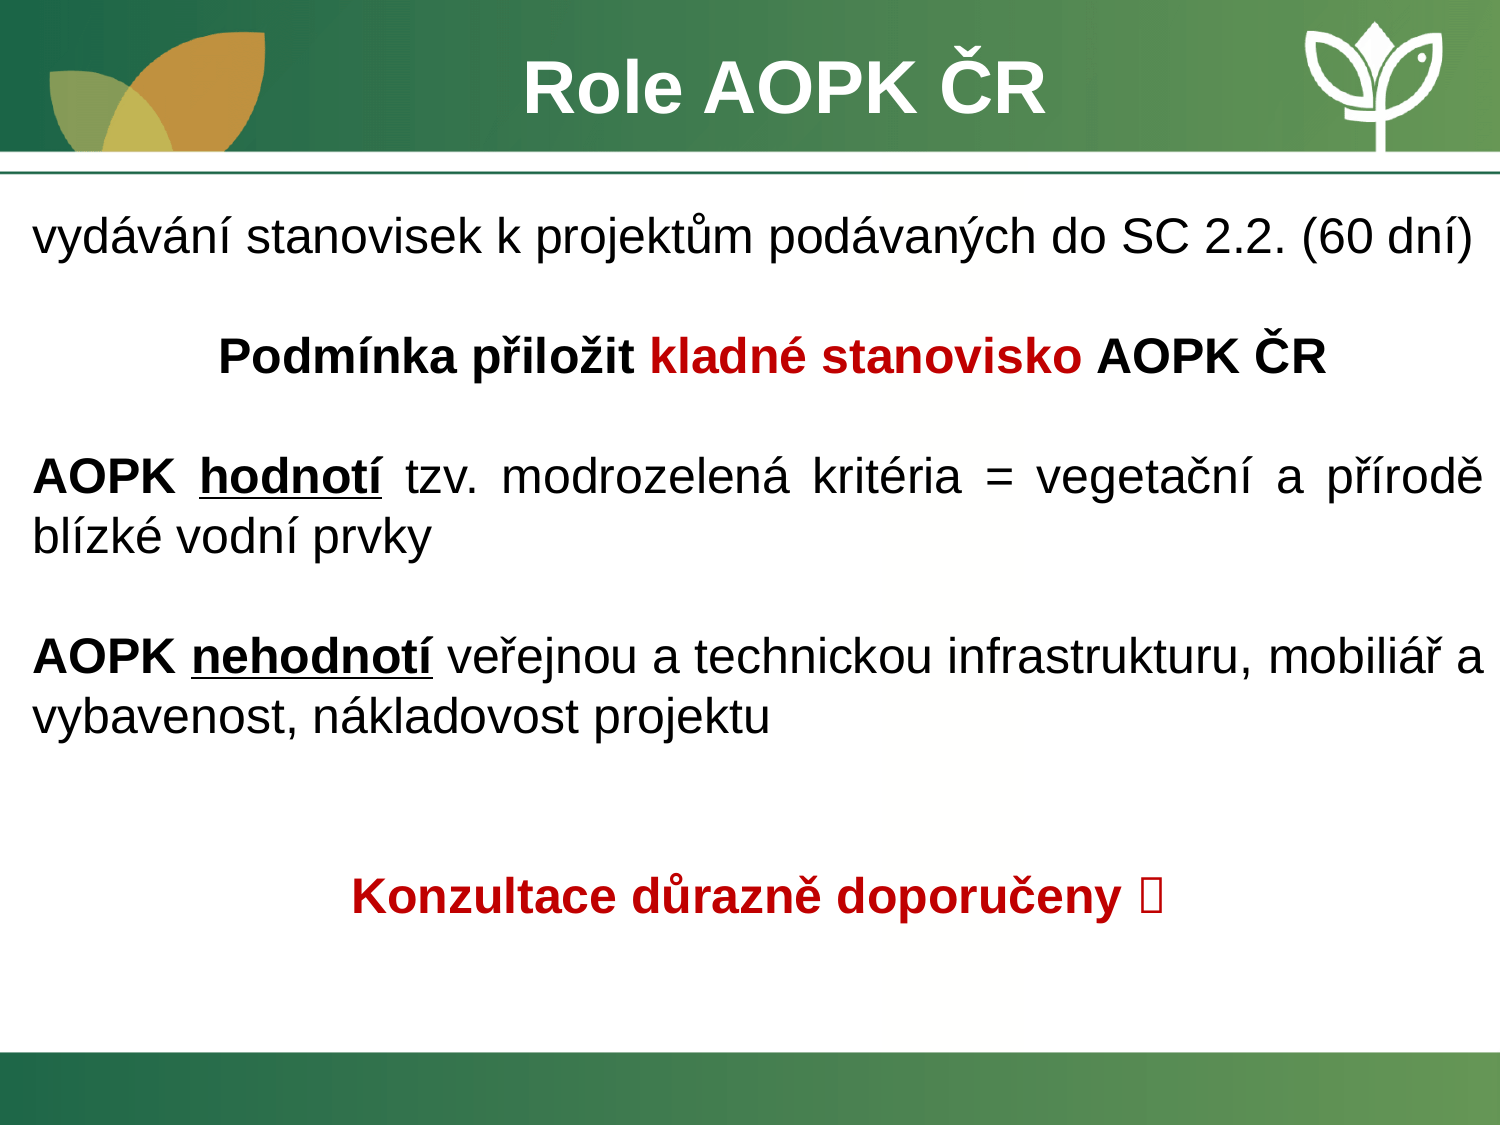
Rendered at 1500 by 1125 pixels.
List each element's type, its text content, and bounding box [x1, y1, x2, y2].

picture [0, 0, 1500, 1125]
title Role AOPK ČR [110, 31, 1461, 196]
text_box vydávání stanovisek k projektům podávaných do SC 2.2. (60 dní) Podmínka přiložit kladné stanovisko AOPK ČR AOPK hodnotí tzv. modrozelená kritéria = vegetační a přírodě blízké vodní prvky AOPK nehodnotí veřejnou a technickou infrastrukturu, mobiliář a vybavenost, nákladovost projektu Konzultace důrazně doporučeny  [17, 196, 1500, 992]
